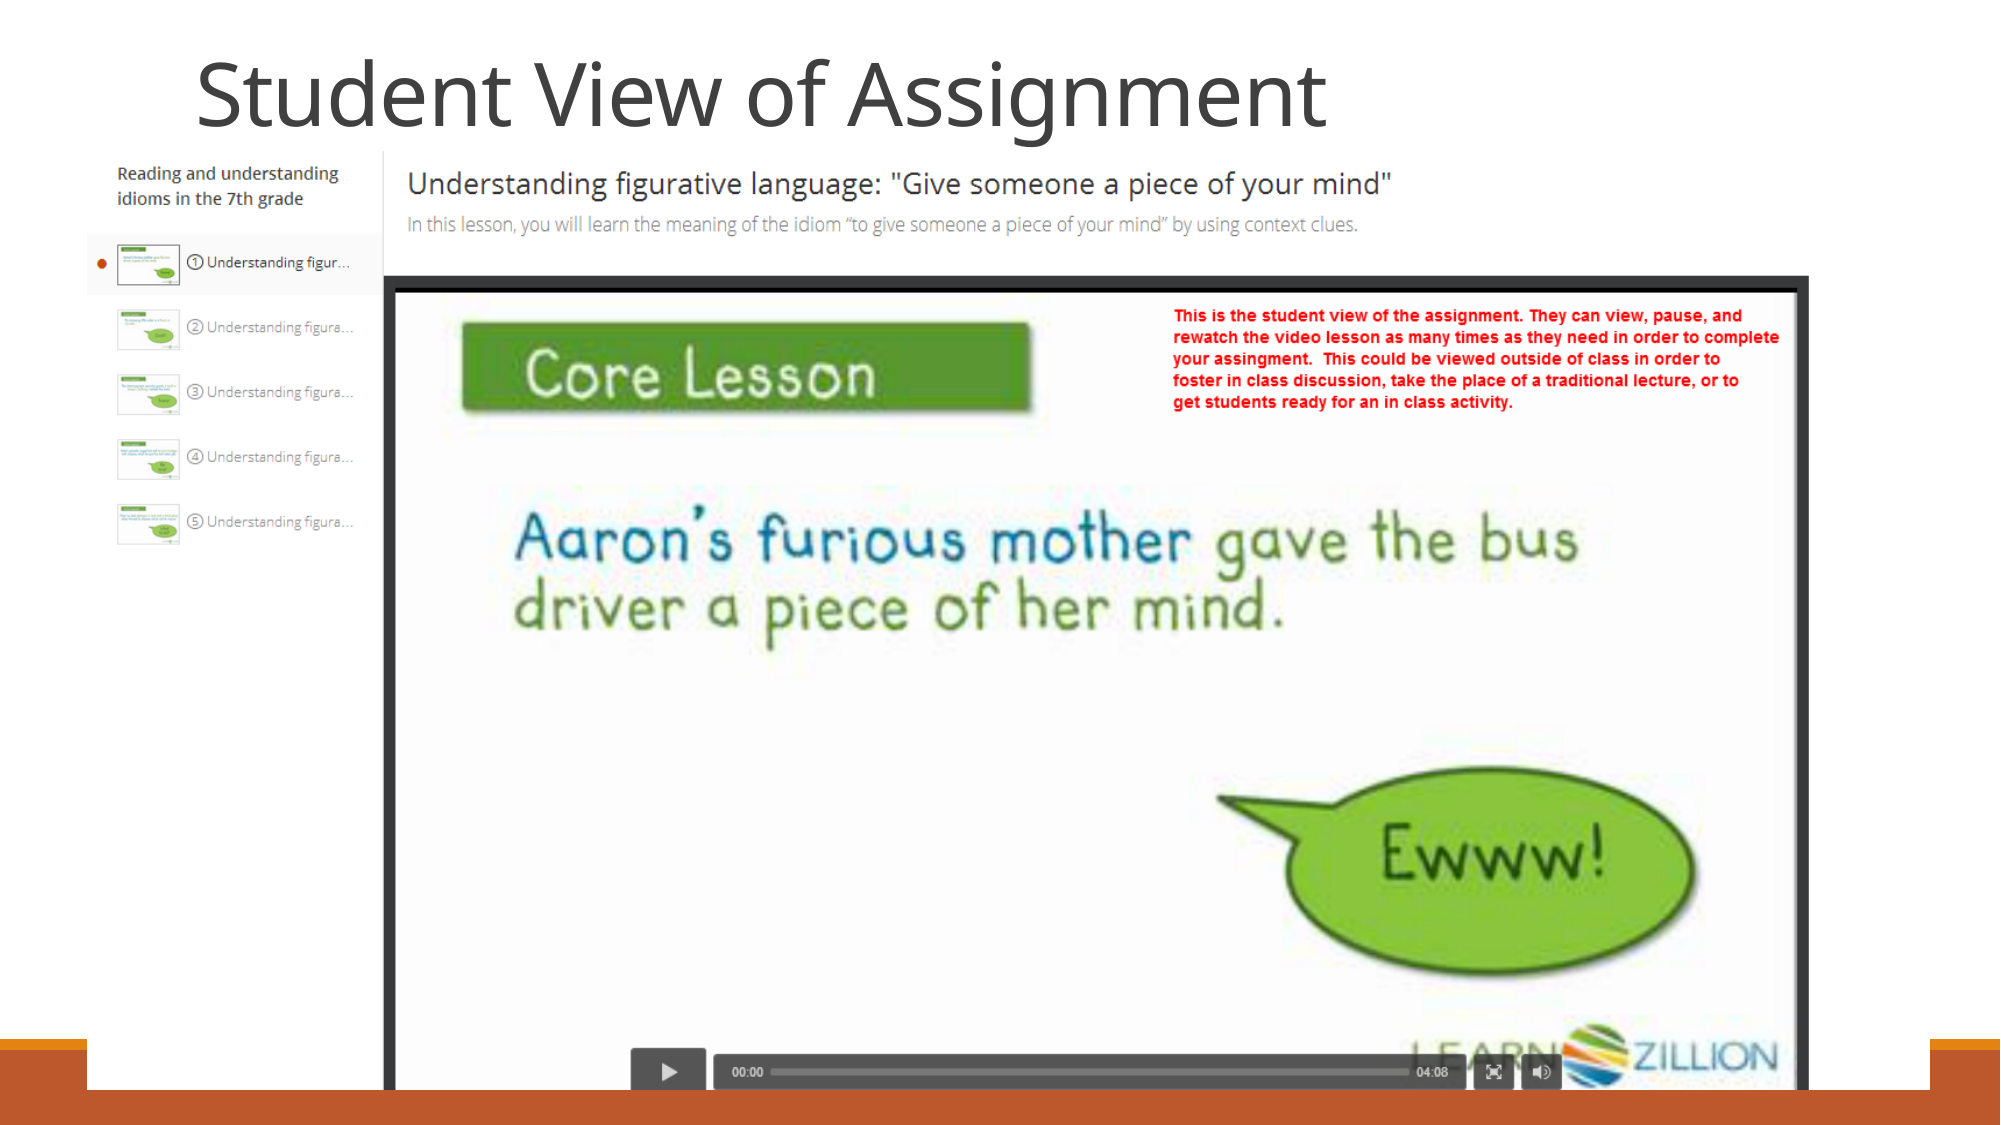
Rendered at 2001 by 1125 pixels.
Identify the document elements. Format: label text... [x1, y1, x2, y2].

title Student View of Assignment [180, 47, 1830, 148]
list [87, 151, 1930, 1090]
